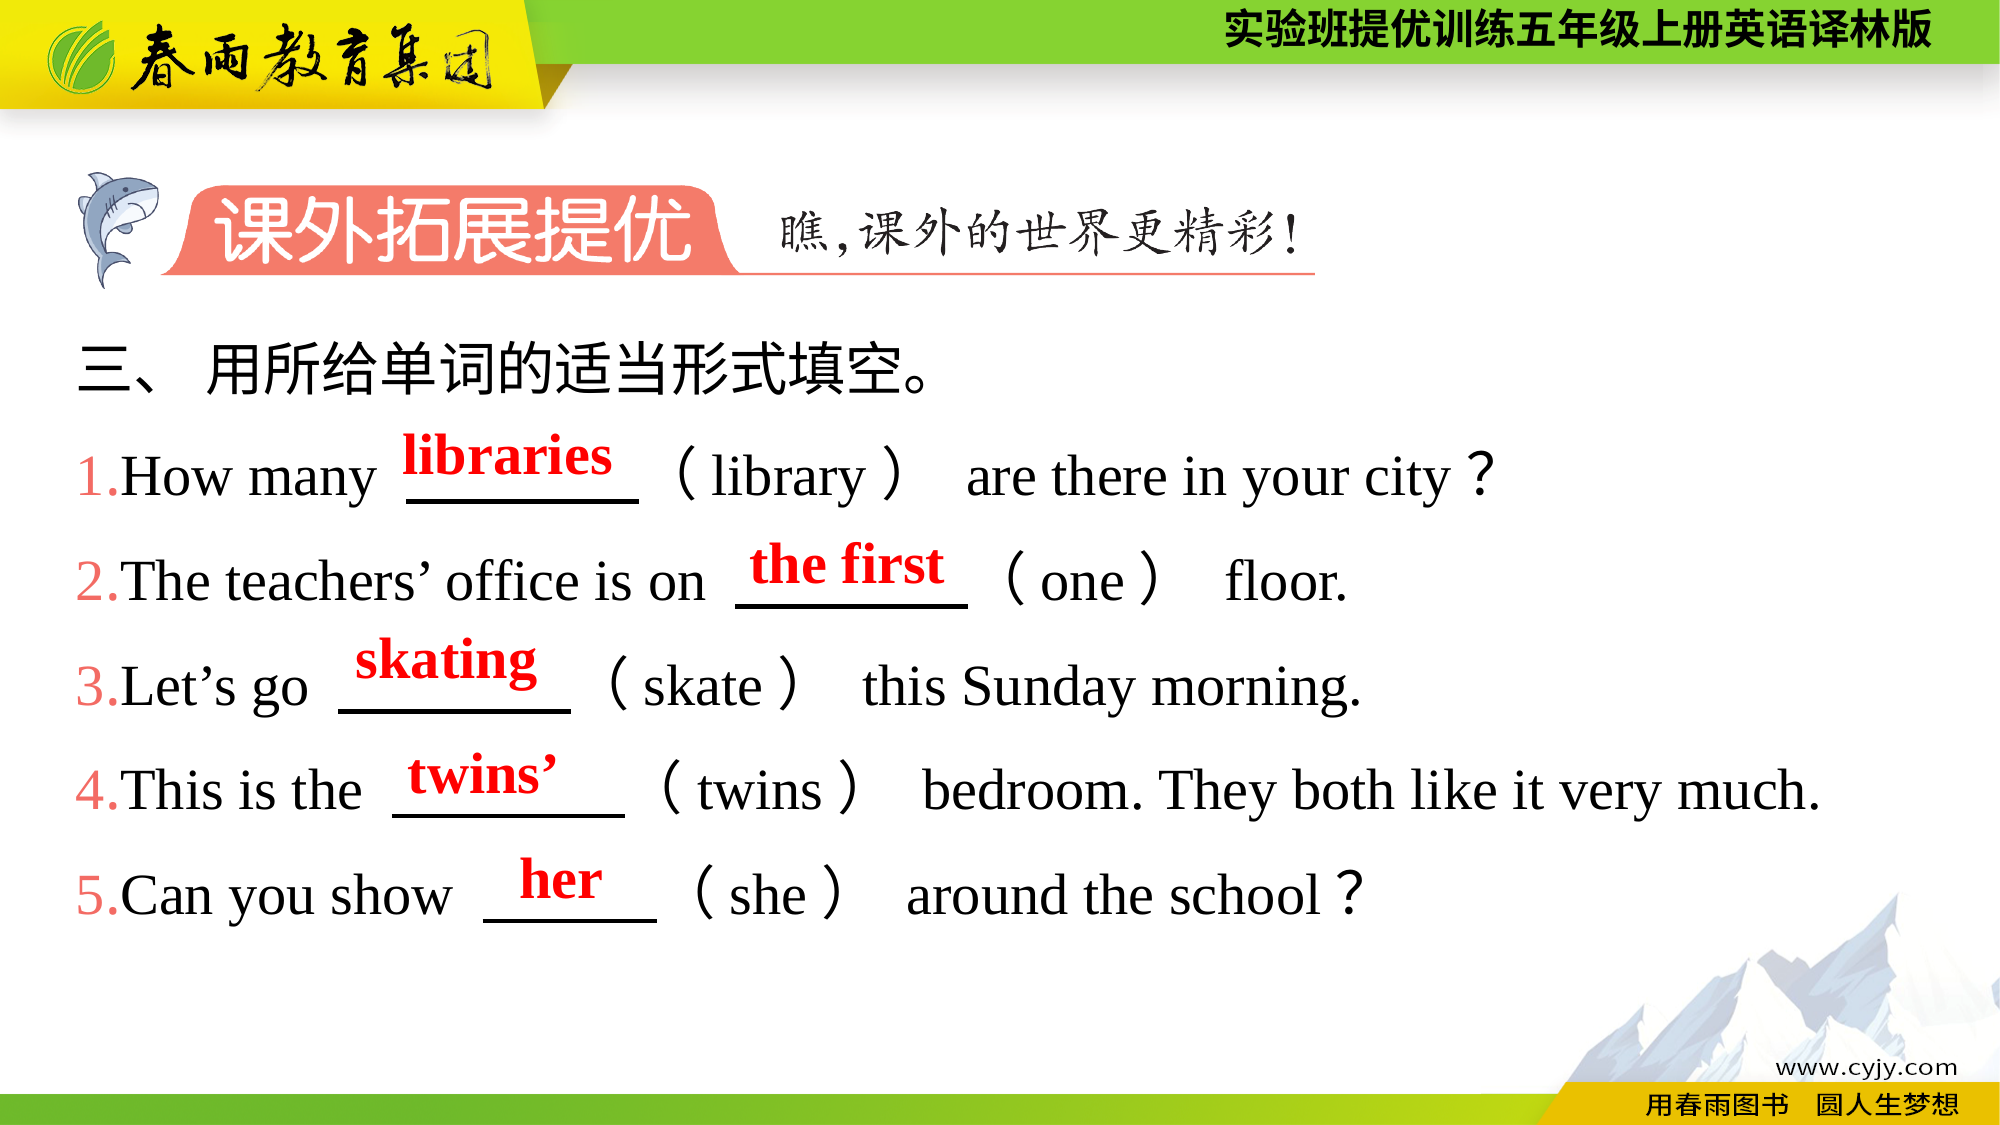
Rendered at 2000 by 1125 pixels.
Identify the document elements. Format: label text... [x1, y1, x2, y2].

text_box her [504, 832, 619, 918]
text_box libraries [387, 408, 628, 494]
text_box the first [734, 518, 961, 603]
picture [0, 0, 2000, 1125]
text_box twins’ [393, 727, 576, 813]
text_box 三、 用所给单词的适当形式填空。 1.How many （library） are there in your city？ 2.The teachers’ office is on （one） floor. 3.Let’s go （skate） this Sunday morning. 4.This is the （twins） bedroom. They both like it very much. 5.Can you show （she） around the school？ [60, 289, 1945, 934]
text_box skating [340, 612, 553, 698]
